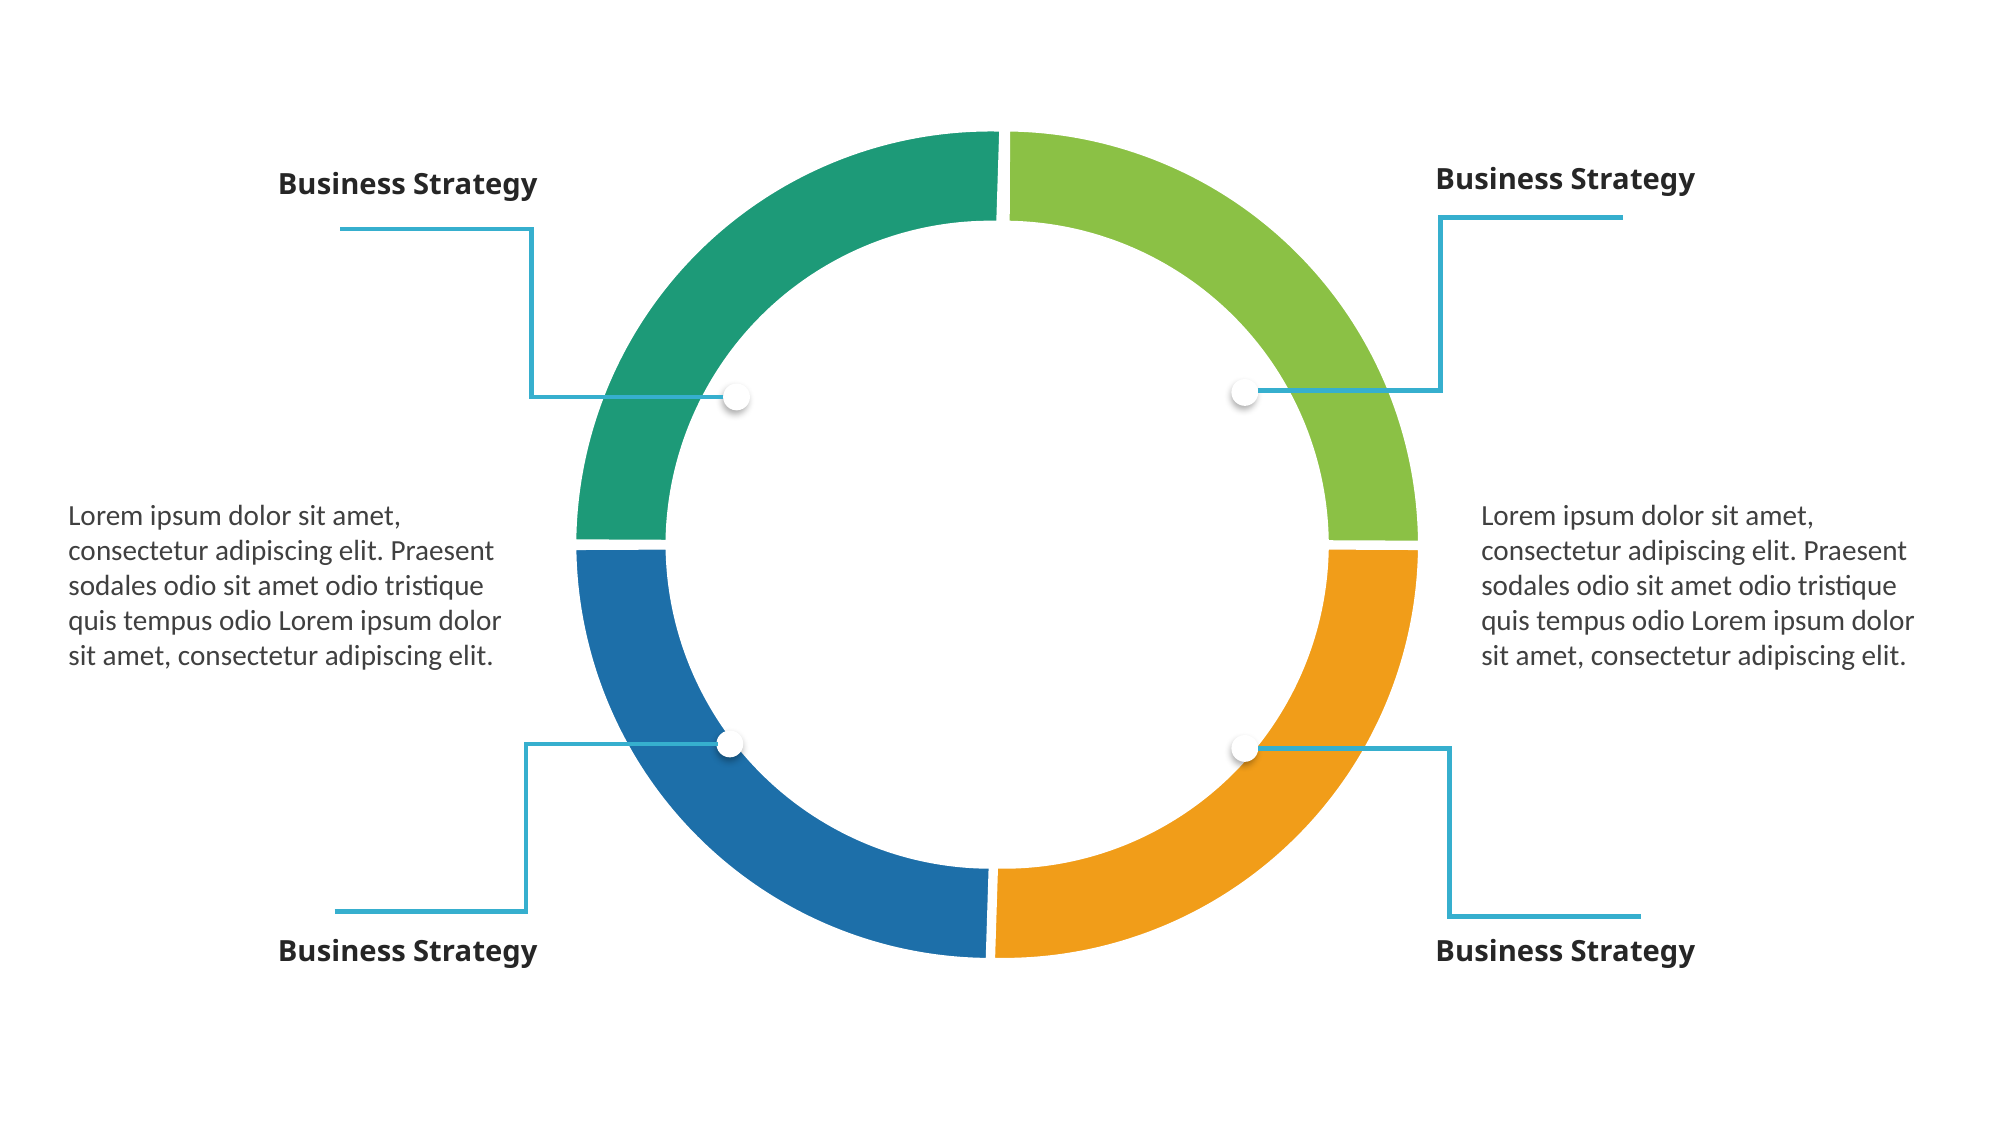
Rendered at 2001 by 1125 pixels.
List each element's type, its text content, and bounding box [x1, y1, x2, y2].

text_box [1258, 217, 1624, 391]
text_box Business Strategy [270, 169, 546, 223]
text_box Lorem ipsum dolor sit amet, consectetur adipiscing elit. Praesent sodales odio sit amet odio tristique quis tempus odio Lorem ipsum dolor sit amet, consectetur adipiscing elit. [53, 489, 527, 679]
text_box Business Strategy [1428, 936, 1703, 989]
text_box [571, 124, 1423, 966]
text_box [1258, 748, 1642, 917]
text_box Business Strategy [270, 936, 546, 989]
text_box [340, 228, 724, 397]
text_box Business Strategy [1428, 164, 1703, 218]
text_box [334, 743, 718, 912]
text_box Lorem ipsum dolor sit amet, consectetur adipiscing elit. Praesent sodales odio sit amet odio tristique quis tempus odio Lorem ipsum dolor sit amet, consectetur adipiscing elit. [1466, 489, 1939, 679]
